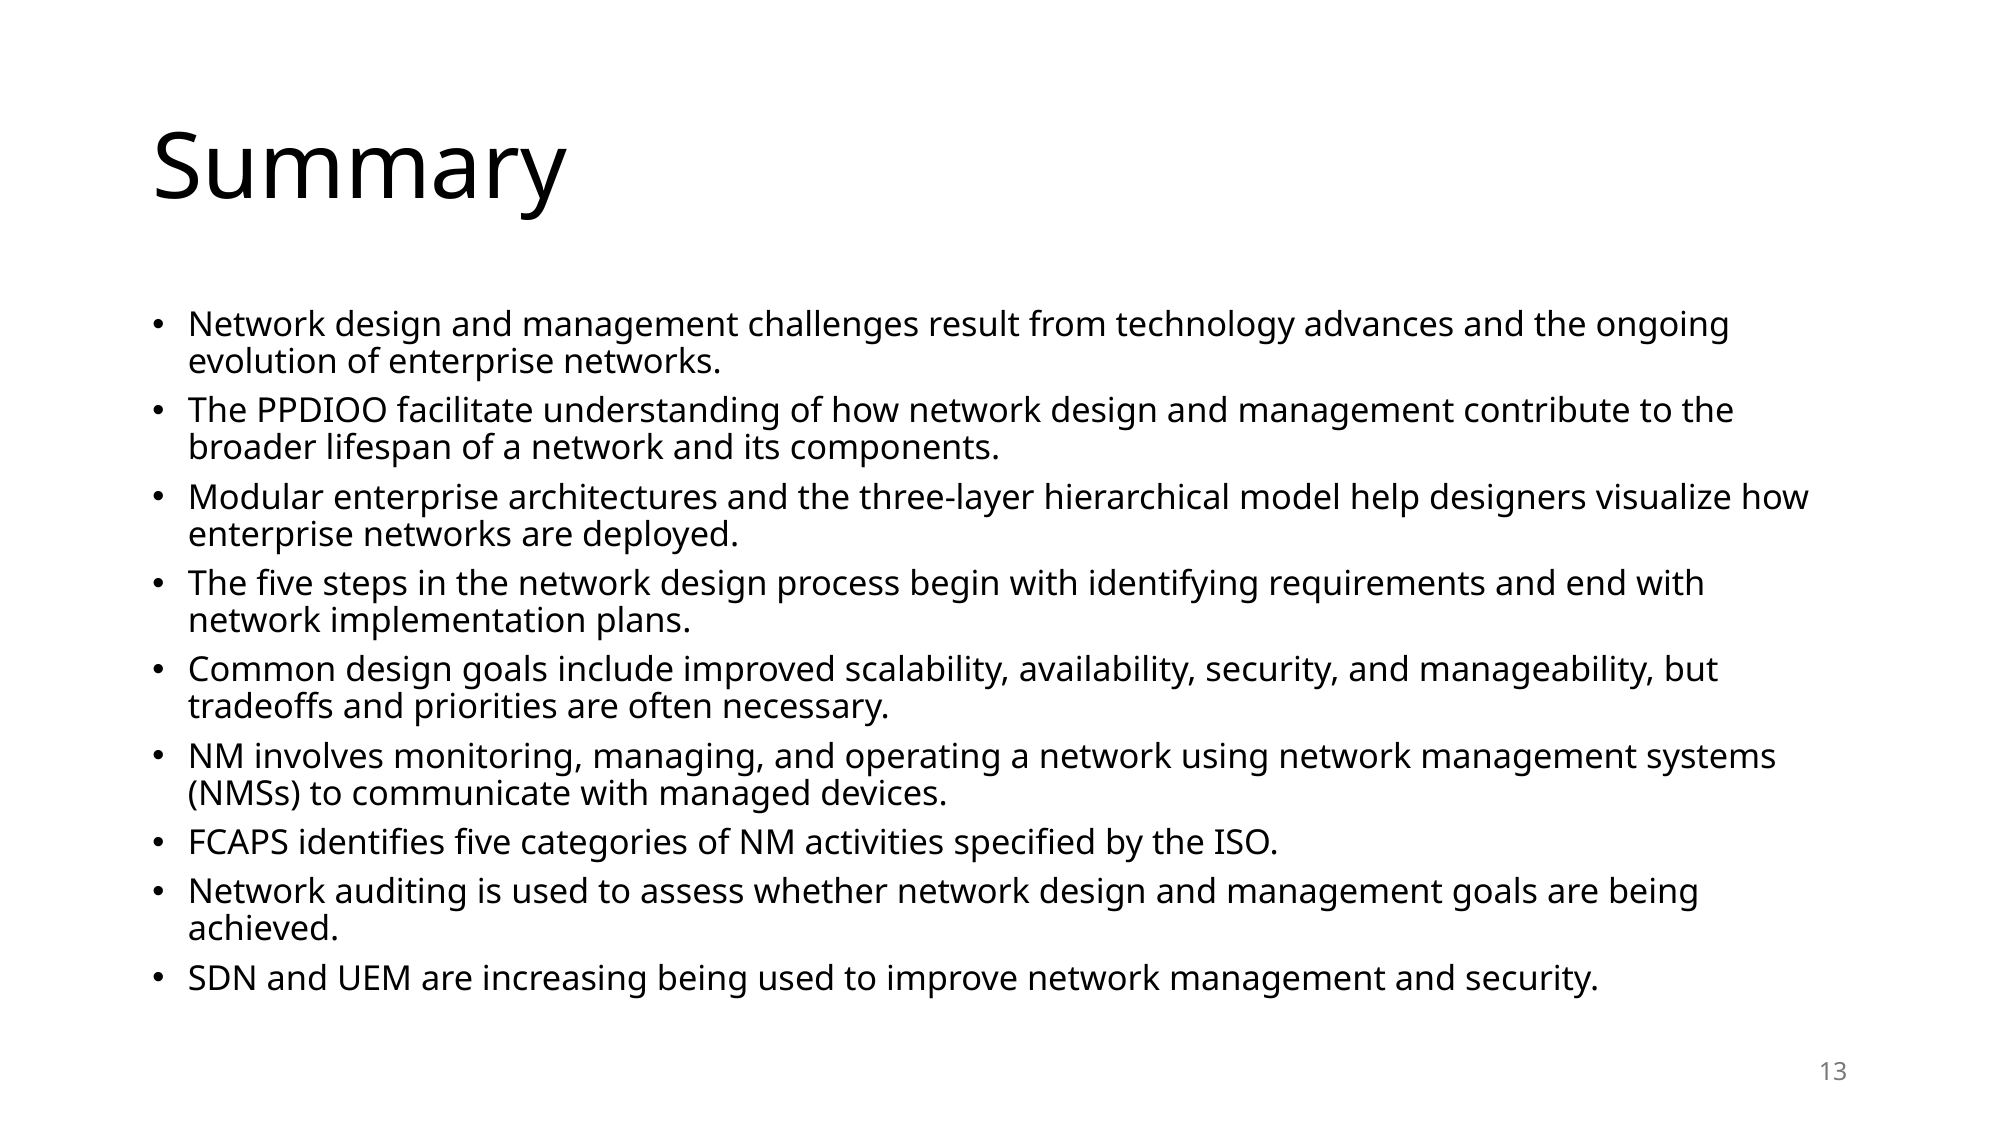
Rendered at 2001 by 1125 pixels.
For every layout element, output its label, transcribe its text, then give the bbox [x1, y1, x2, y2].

slide_number 13 [1412, 1042, 1863, 1103]
title Summary [137, 59, 1863, 278]
list Network design and management challenges result from technology advances and the ongoing evolution of enterprise networks. The PPDIOO facilitate understanding of how network design and management contribute to the broader lifespan of a network and its components. Modular enterprise architectures and the three-layer hierarchical model help designers visualize how enterprise networks are deployed. The five steps in the network design process begin with identifying requirements and end with network implementation plans. Common design goals include improved scalability, availability, security, and manageability, but tradeoffs and priorities are often necessary. NM involves monitoring, managing, and operating a network using network management systems (NMSs) to communicate with managed devices. FCAPS identifies five categories of NM activities specified by the ISO. Network auditing is used to assess whether network design and management goals are being achieved. SDN and UEM are increasing being used to improve network management and security. [137, 299, 1863, 1014]
